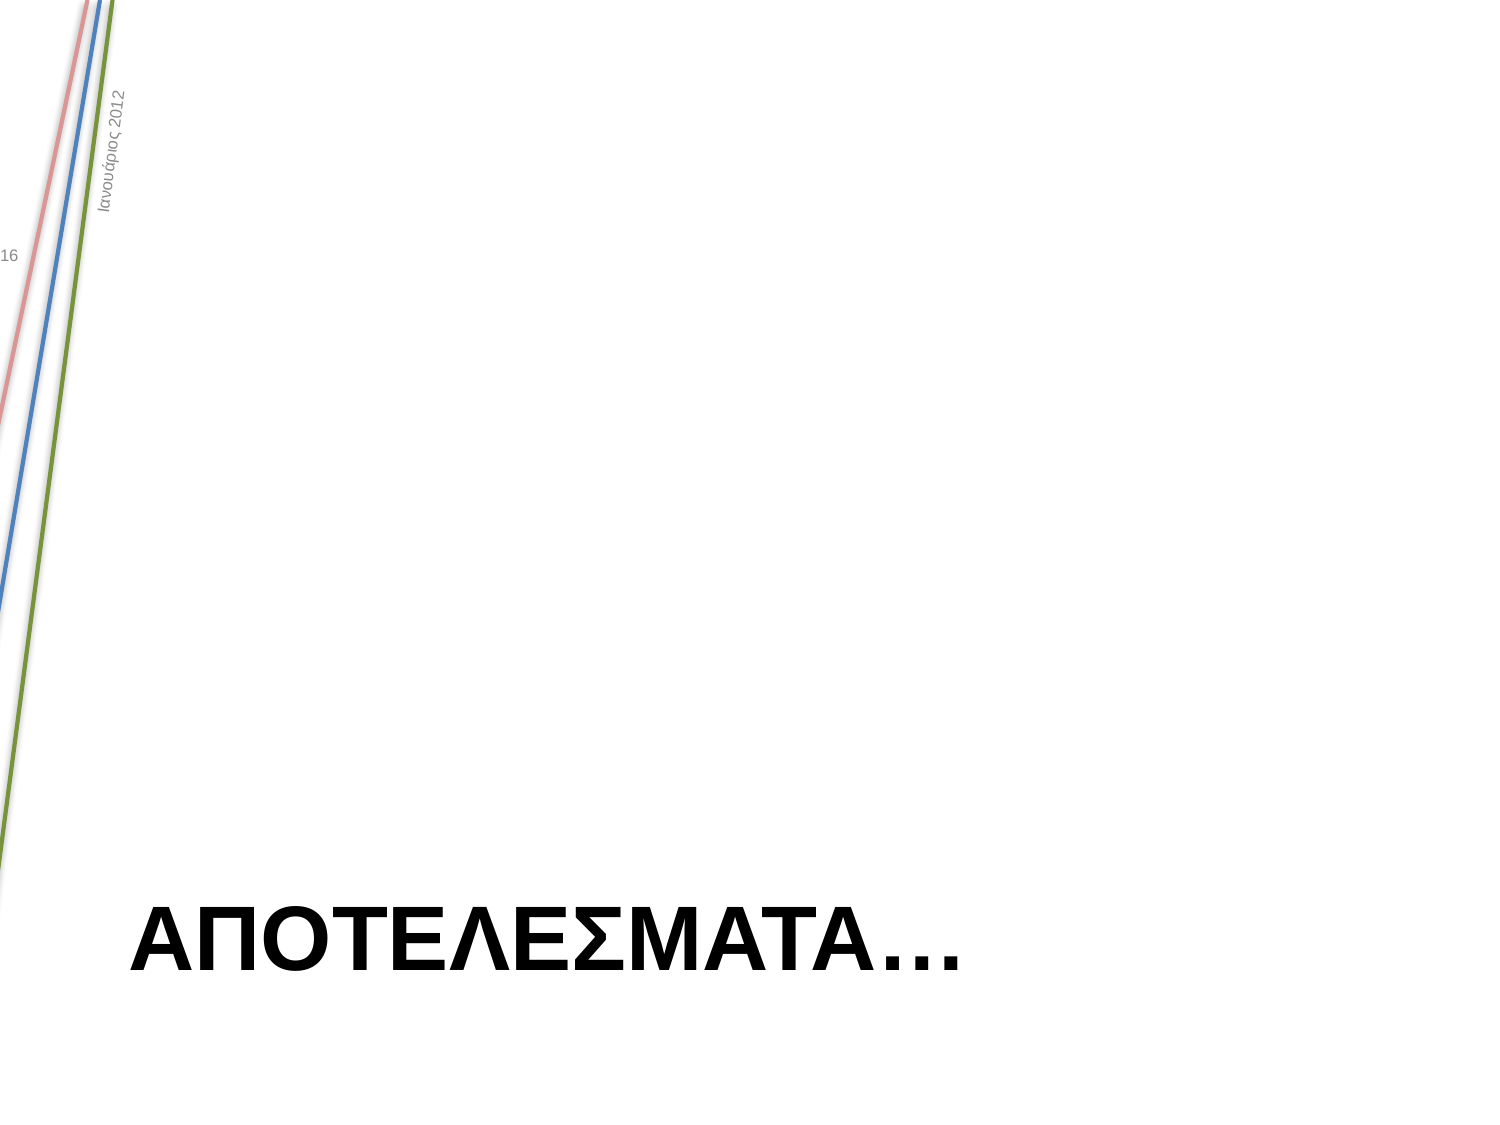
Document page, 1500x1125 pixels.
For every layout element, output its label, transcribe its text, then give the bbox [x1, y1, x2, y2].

title ΑΠΟΤΕΛΕΣΜΑΤΑ… [113, 812, 1389, 1055]
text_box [0, 412, 526, 538]
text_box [0, 187, 276, 279]
footer Ιανουάριος 2012 [75, 0, 160, 185]
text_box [0, 281, 382, 394]
